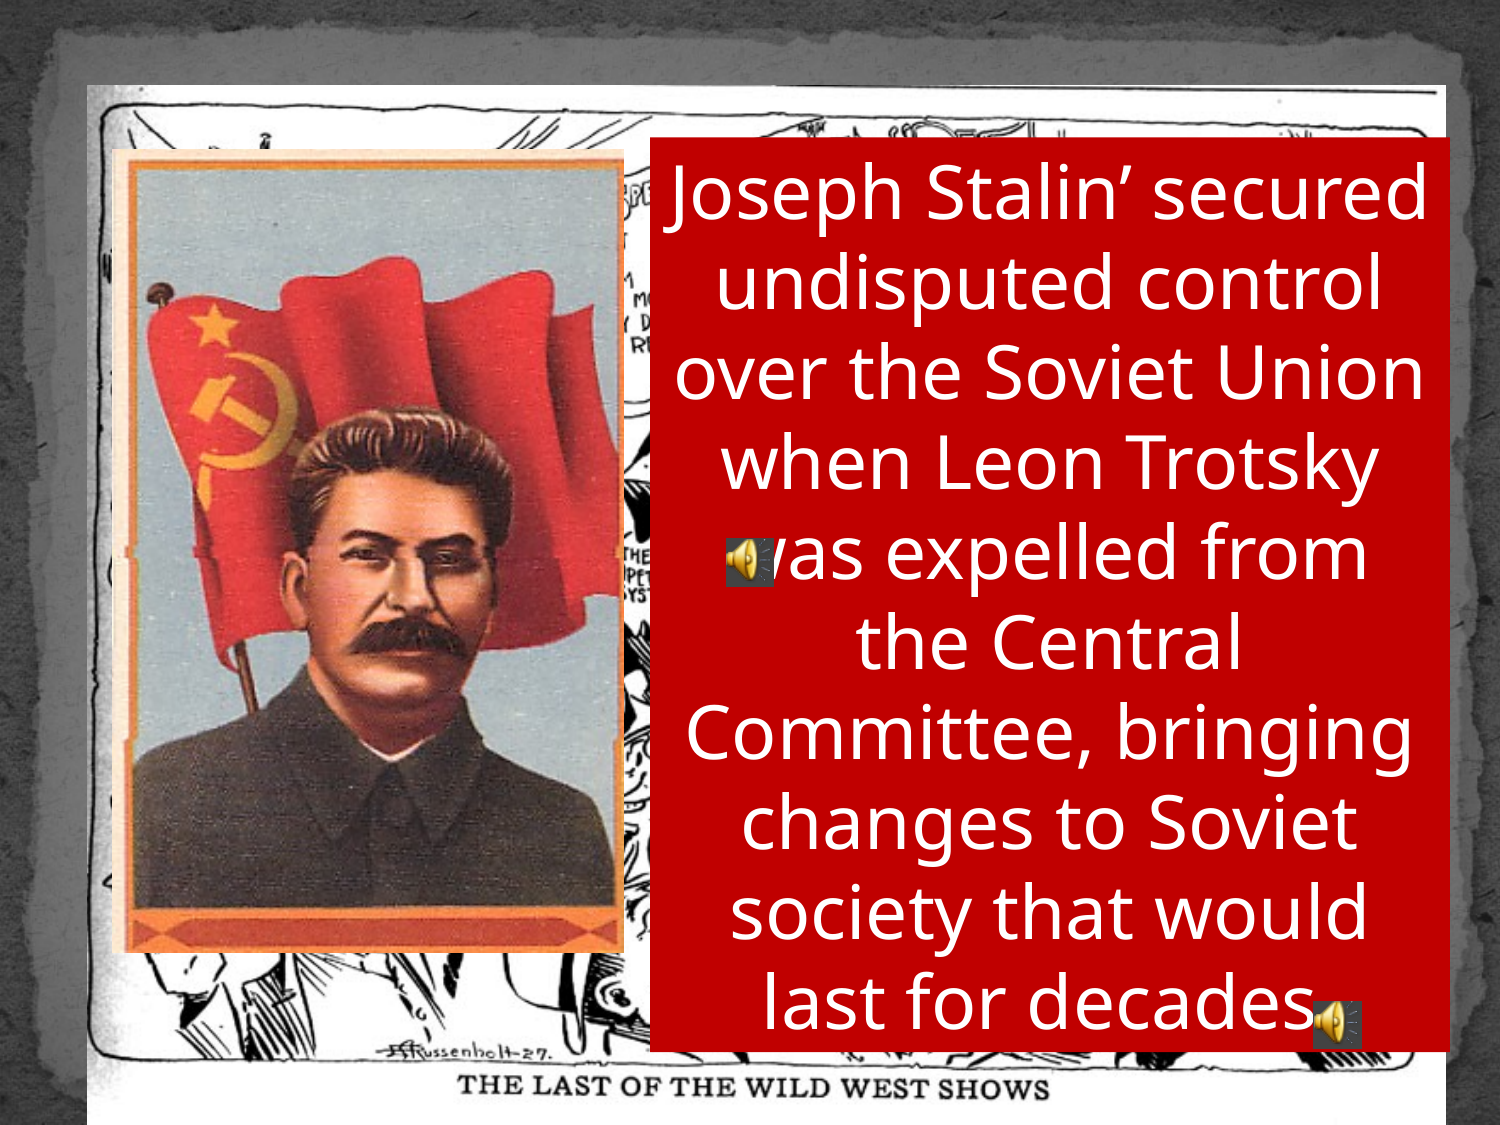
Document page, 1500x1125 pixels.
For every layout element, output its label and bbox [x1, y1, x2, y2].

picture [87, 85, 1446, 1125]
